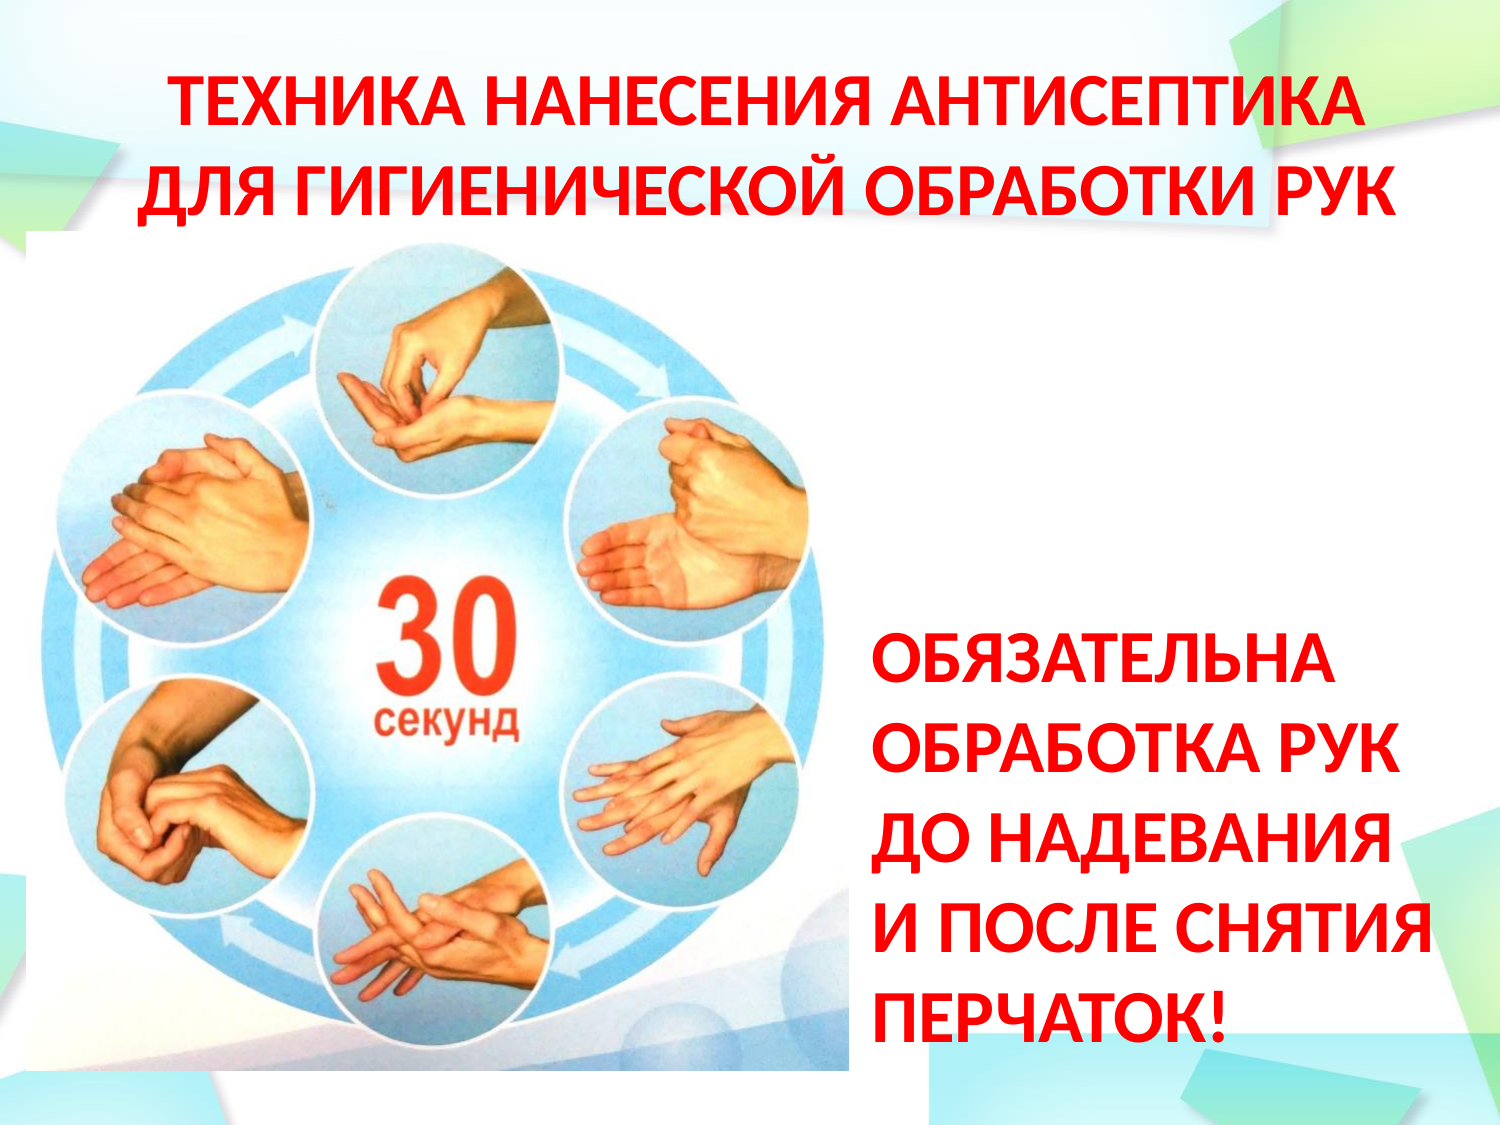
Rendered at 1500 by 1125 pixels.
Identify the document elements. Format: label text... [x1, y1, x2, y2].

list ОБЯЗАТЕЛЬНА ОБРАБОТКА РУК ДО НАДЕВАНИЯ И ПОСЛЕ СНЯТИЯ ПЕРЧАТОК! [884, 600, 1459, 1057]
text_box ТЕХНИКА НАНЕСЕНИЯ АНТИСЕПТИКА ДЛЯ ГИГИЕНИЧЕСКОЙ ОБРАБОТКИ РУК [100, 42, 1436, 238]
picture [0, 0, 1500, 1125]
